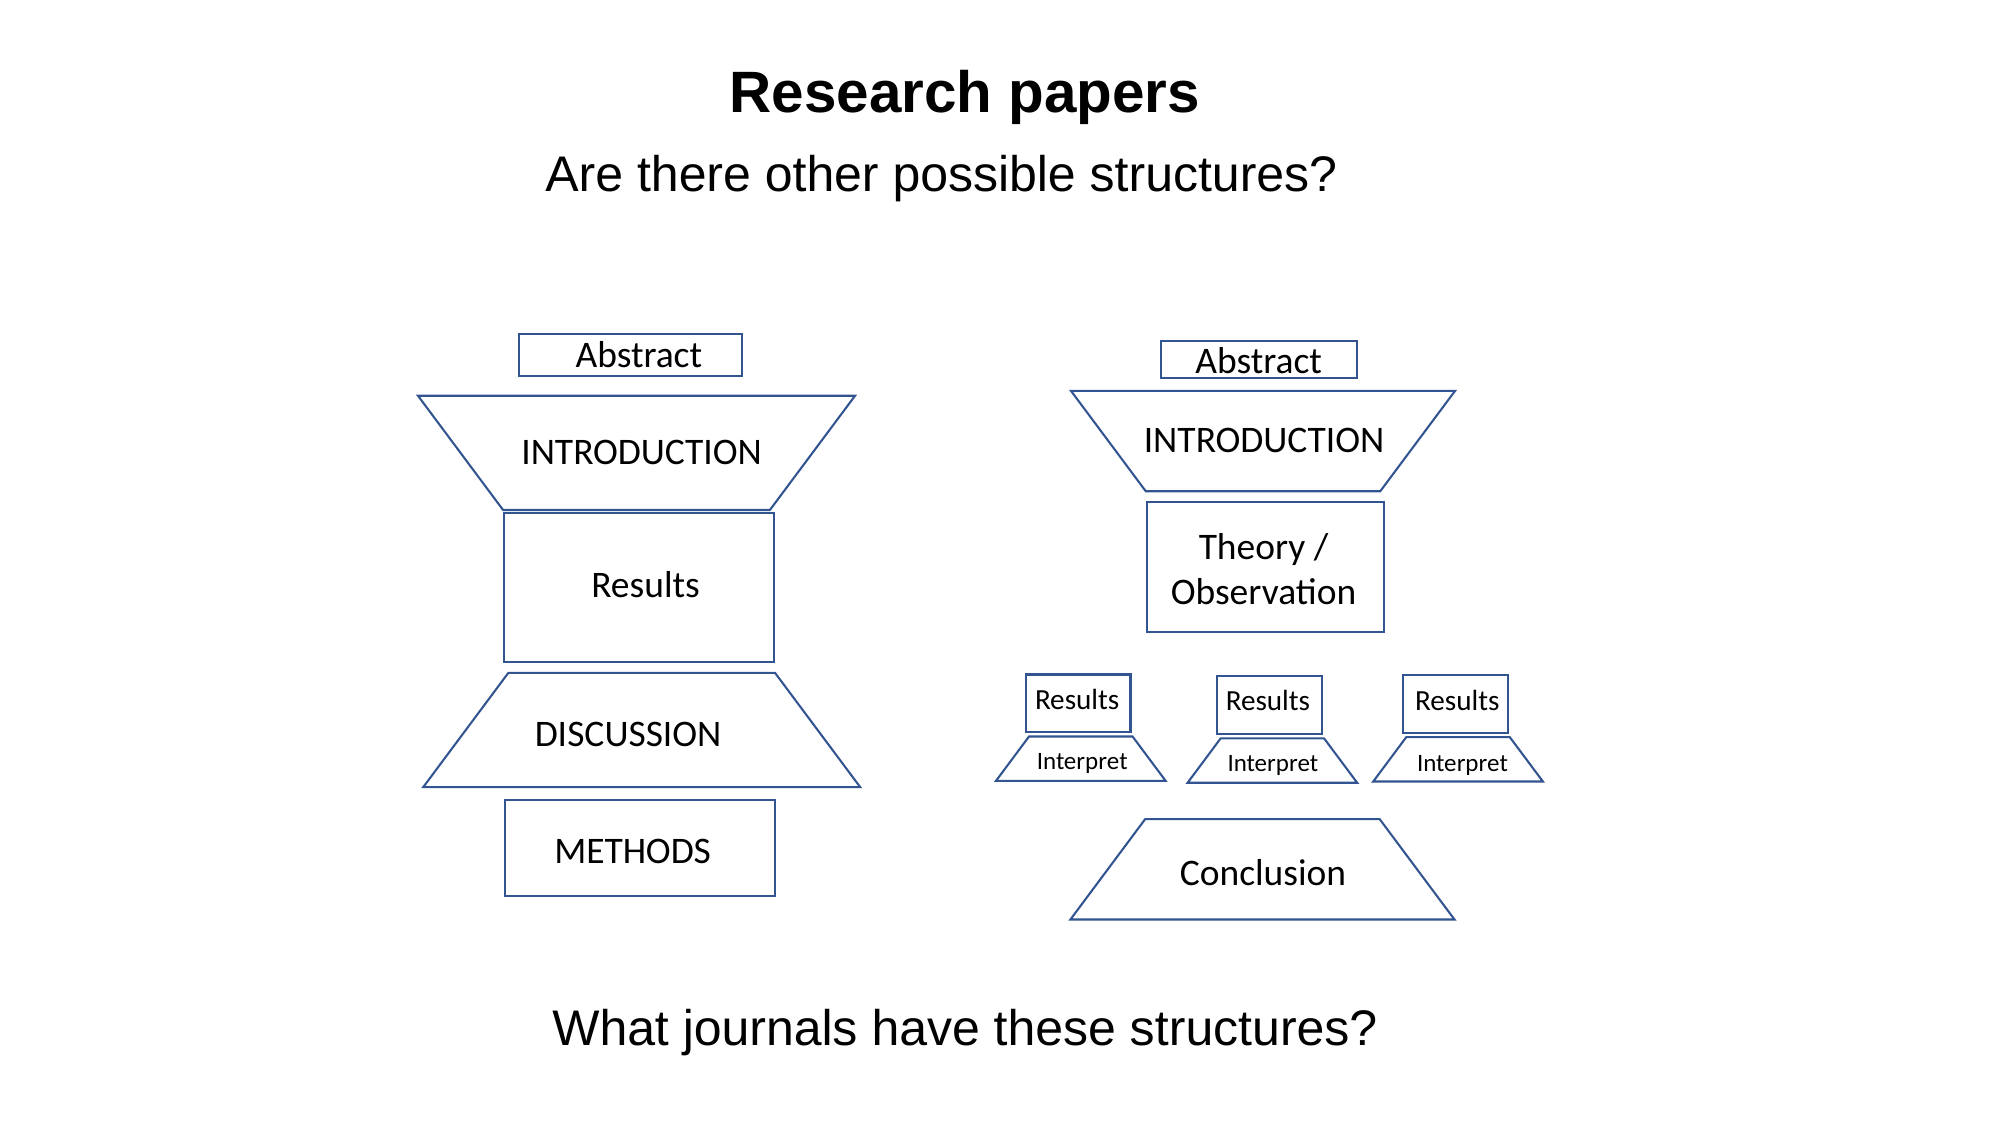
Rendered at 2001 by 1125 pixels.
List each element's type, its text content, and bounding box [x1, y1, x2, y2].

text_box What journals have these structures? [131, 987, 1799, 1063]
text_box Research papers [102, 54, 1828, 159]
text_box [417, 322, 861, 925]
text_box Are there other possible structures? [129, 133, 1797, 209]
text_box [995, 329, 1543, 947]
